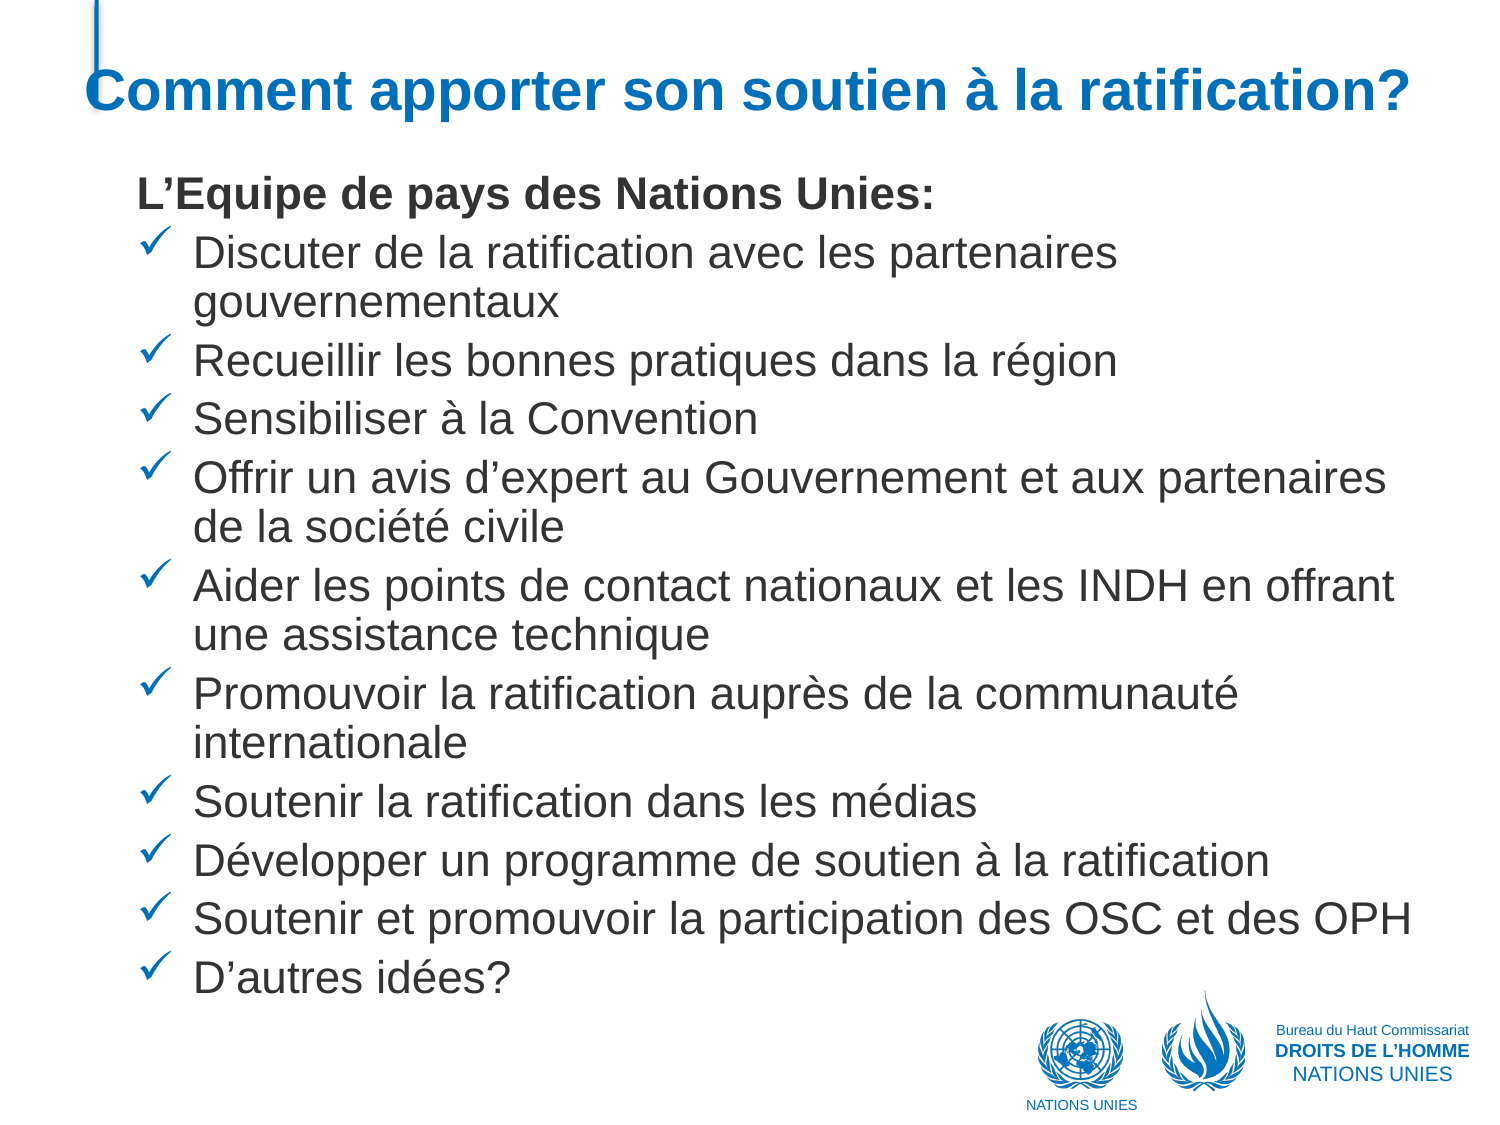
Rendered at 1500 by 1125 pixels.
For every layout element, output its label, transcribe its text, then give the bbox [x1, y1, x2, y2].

title Comment apporter son soutien à la ratification? [62, 45, 1437, 224]
text_box NATIONS UNIES [980, 1088, 1184, 1121]
text_box L’Equipe de pays des Nations Unies: Discuter de la ratification avec les partenaires gouvernementaux Recueillir les bonnes pratiques dans la région Sensibiliser à la Convention Offrir un avis d’expert au Gouvernement et aux partenaires de la société civile Aider les points de contact nationaux et les INDH en offrant une assistance technique Promouvoir la ratification auprès de la communauté internationale Soutenir la ratification dans les médias Développer un programme de soutien à la ratification Soutenir et promouvoir la participation des OSC et des OPH D’autres idées? [121, 162, 1437, 1005]
text_box Bureau du Haut Commissariat DROITS DE L’HOMME NATIONS UNIES [1245, 1013, 1500, 1094]
picture [1037, 990, 1457, 1107]
